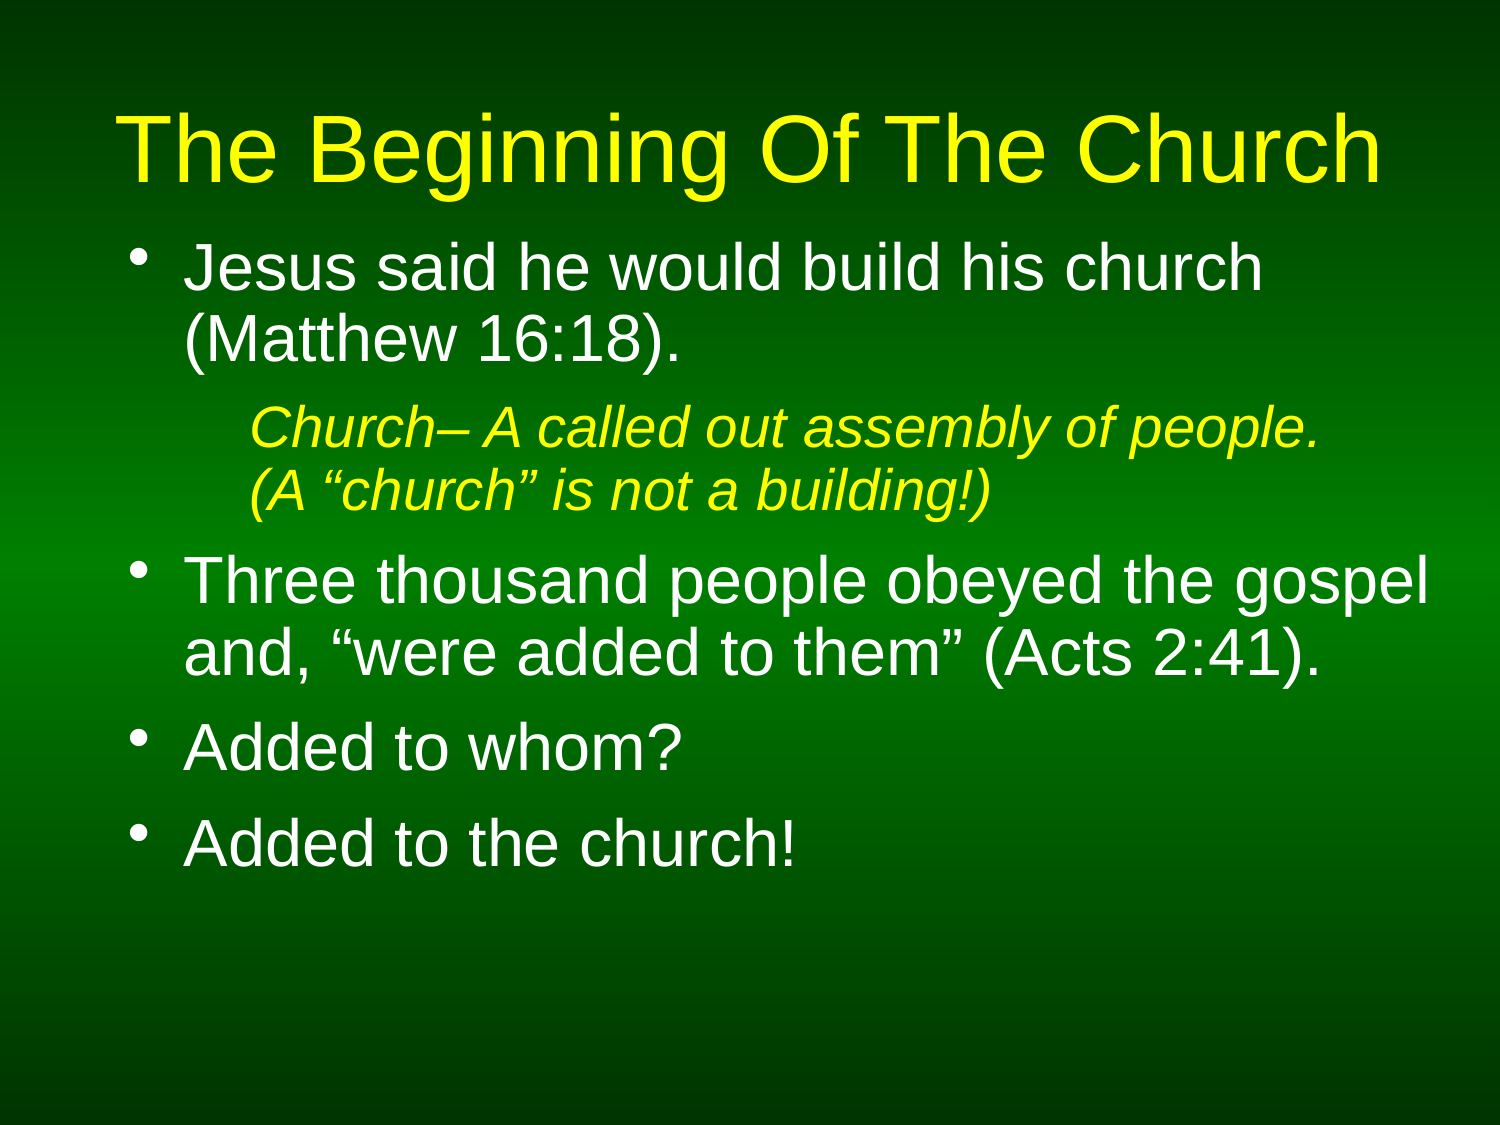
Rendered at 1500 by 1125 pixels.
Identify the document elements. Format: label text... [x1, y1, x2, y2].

list Jesus said he would build his church (Matthew 16:18). Church– A called out assembly of people. (A “church” is not a building!) Three thousand people obeyed the gospel and, “were added to them” (Acts 2:41). Added to whom? Added to the church! [112, 224, 1463, 1125]
title The Beginning Of The Church [37, 50, 1463, 238]
